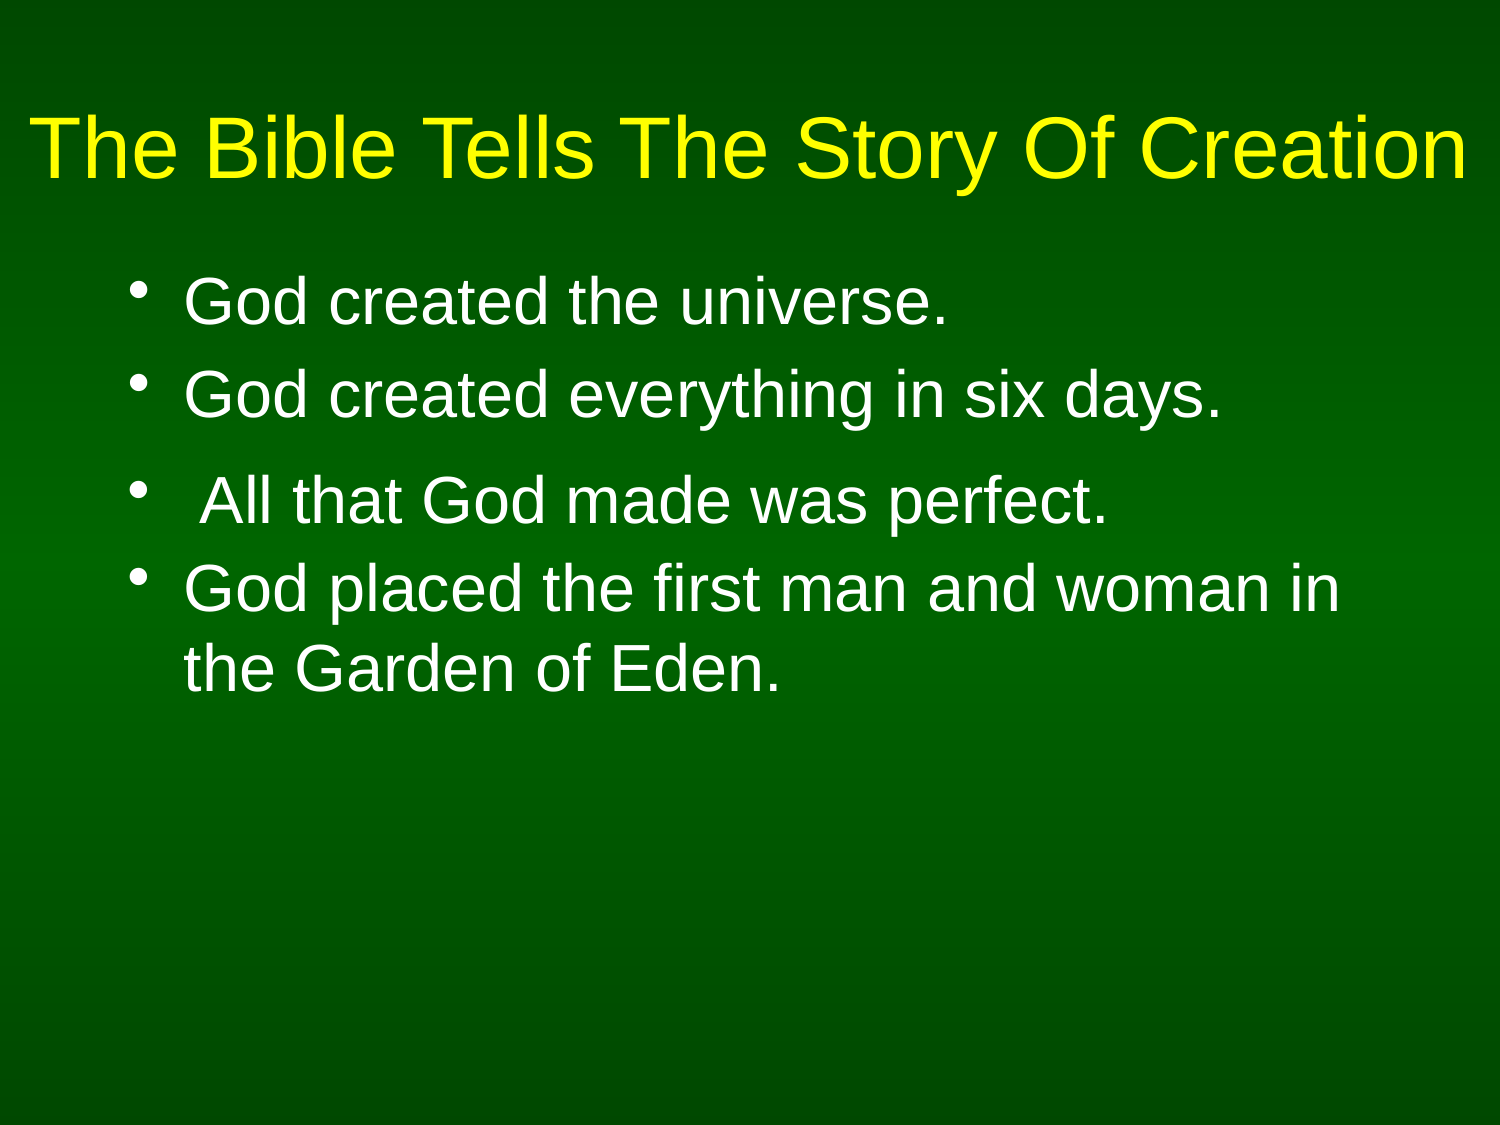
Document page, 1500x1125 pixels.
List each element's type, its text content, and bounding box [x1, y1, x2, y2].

list God created the universe. God created everything in six days. [112, 249, 1388, 450]
text_box God placed the first man and woman in the Garden of Eden. [112, 537, 1450, 713]
text_box All that God made was perfect. [112, 449, 1225, 537]
title The Bible Tells The Story Of Creation [0, 50, 1500, 238]
